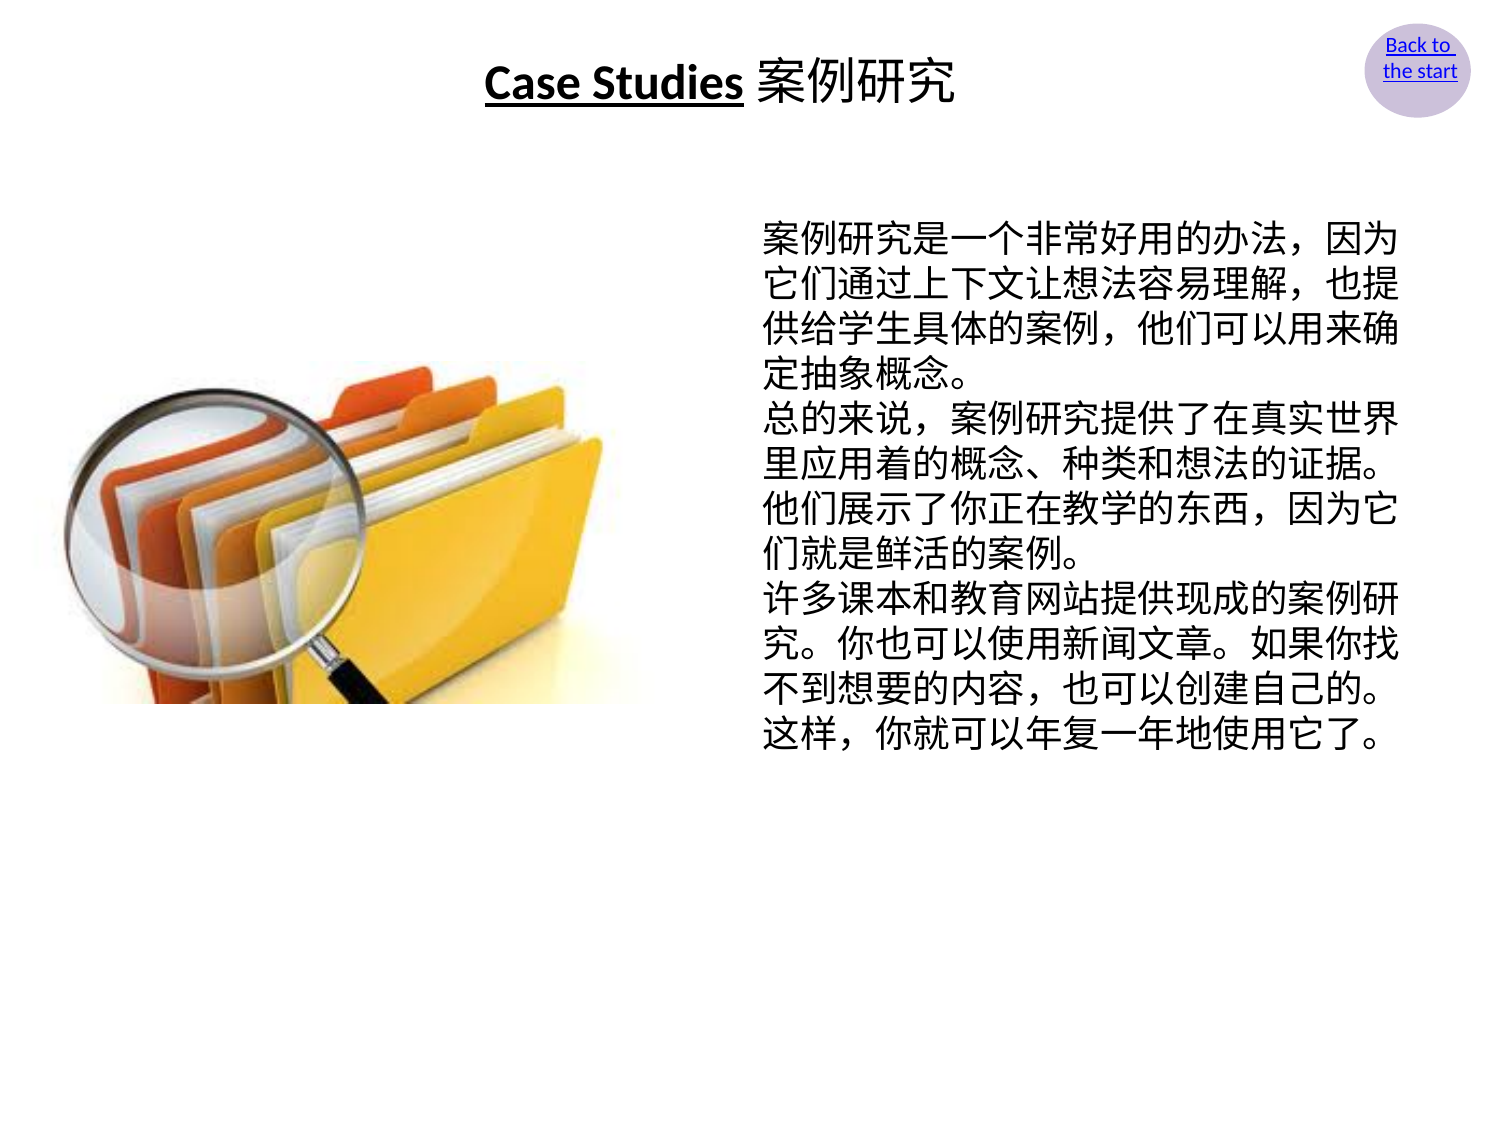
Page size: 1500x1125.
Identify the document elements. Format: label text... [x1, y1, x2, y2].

picture [0, 361, 685, 705]
text_box [1367, 91, 1468, 120]
text_box 案例研究是一个非常好用的办法，因为它们通过上下文让想法容易理解，也提供给学生具体的案例，他们可以用来确定抽象概念。 总的来说，案例研究提供了在真实世界里应用着的概念、种类和想法的证据。 他们展示了你正在教学的东西，因为它们就是鲜活的案例。 许多课本和教育网站提供现成的案例研究。你也可以使用新闻文章。如果你找不到想要的内容，也可以创建自己的。这样，你就可以年复一年地使用它了。 [747, 208, 1433, 763]
text_box Case Studies案例研究 [218, 42, 1223, 178]
text_box Back to the start [1359, 23, 1483, 91]
